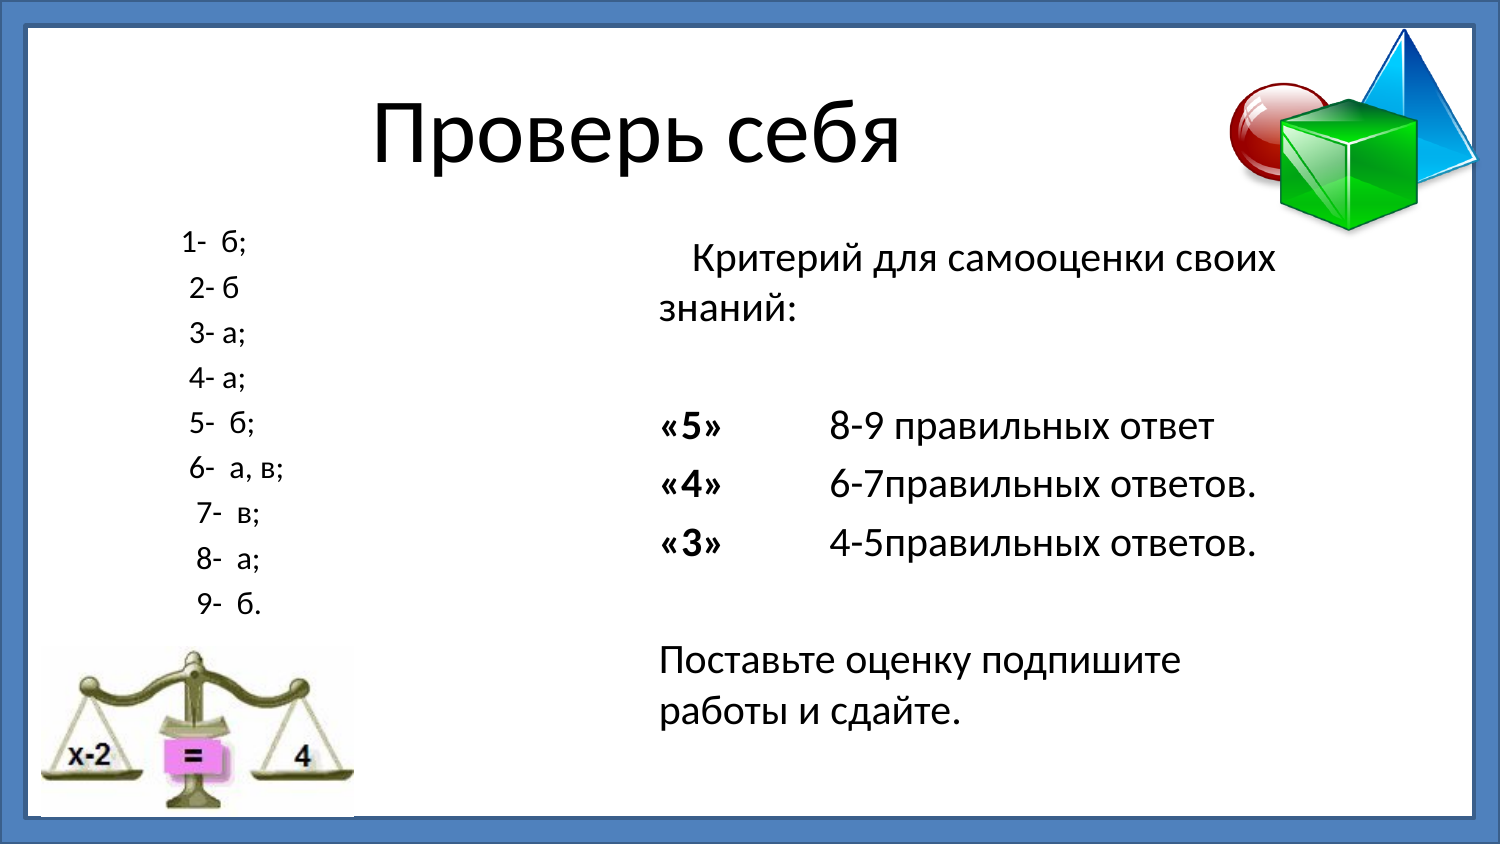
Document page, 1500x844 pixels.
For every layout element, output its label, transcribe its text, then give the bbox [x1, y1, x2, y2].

list 1- б; 2- б 3- а; 4- а; 5- б; 6- а, в; 7- в; 8- а; 9- б. [159, 213, 573, 631]
list Критерий для самооценки своих знаний: «5» 8-9 правильных ответ «4» 6-7правильных ответов. «3» 4-5правильных ответов. Поставьте оценку подпишите работы и сдайте. [643, 222, 1317, 751]
picture [1222, 8, 1483, 245]
picture [41, 646, 354, 817]
title Проверь себя [64, 55, 1211, 197]
